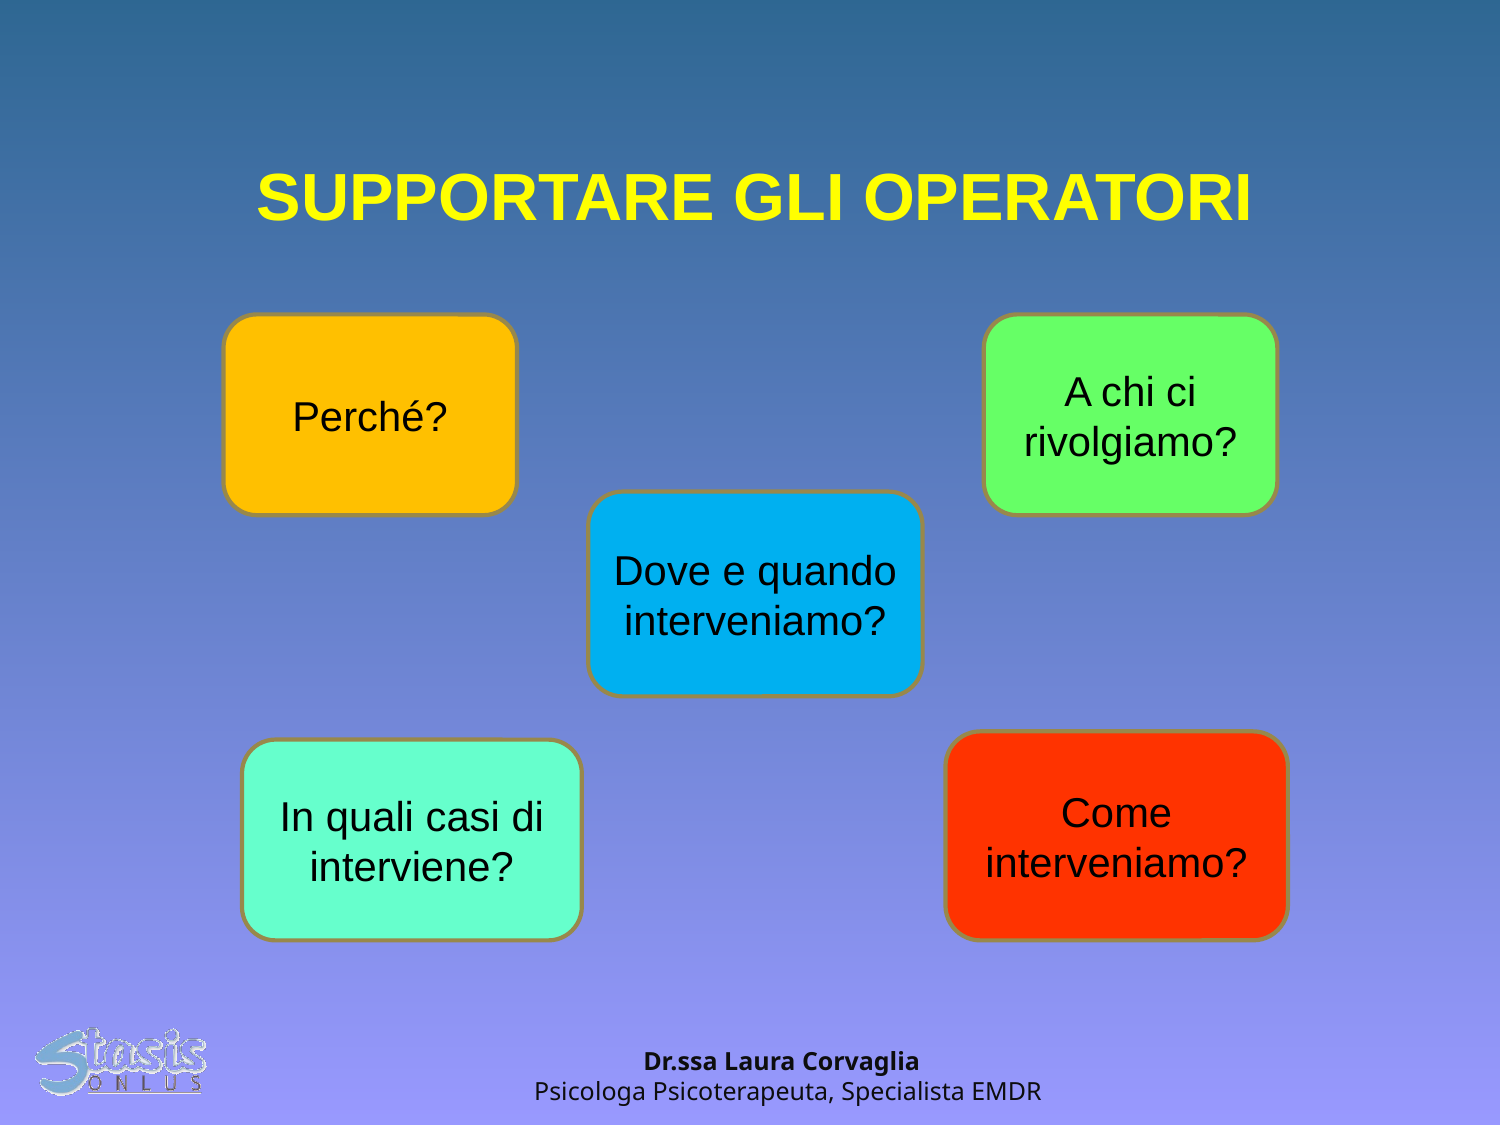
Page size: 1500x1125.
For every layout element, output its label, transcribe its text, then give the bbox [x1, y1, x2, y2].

text_box Dr.ssa Laura Corvaglia Psicologa Psicoterapeuta, Specialista EMDR [396, 1022, 1167, 1125]
text_box In quali casi di interviene? [239, 737, 584, 943]
text_box Perché? [221, 312, 520, 518]
text_box Come interveniamo? [943, 729, 1291, 943]
title SUPPORTARE GLI OPERATORI [80, 77, 1431, 310]
text_box A chi ci rivolgiamo? [981, 312, 1280, 518]
picture [24, 981, 227, 1125]
text_box Dove e quando interveniamo? [586, 489, 925, 699]
